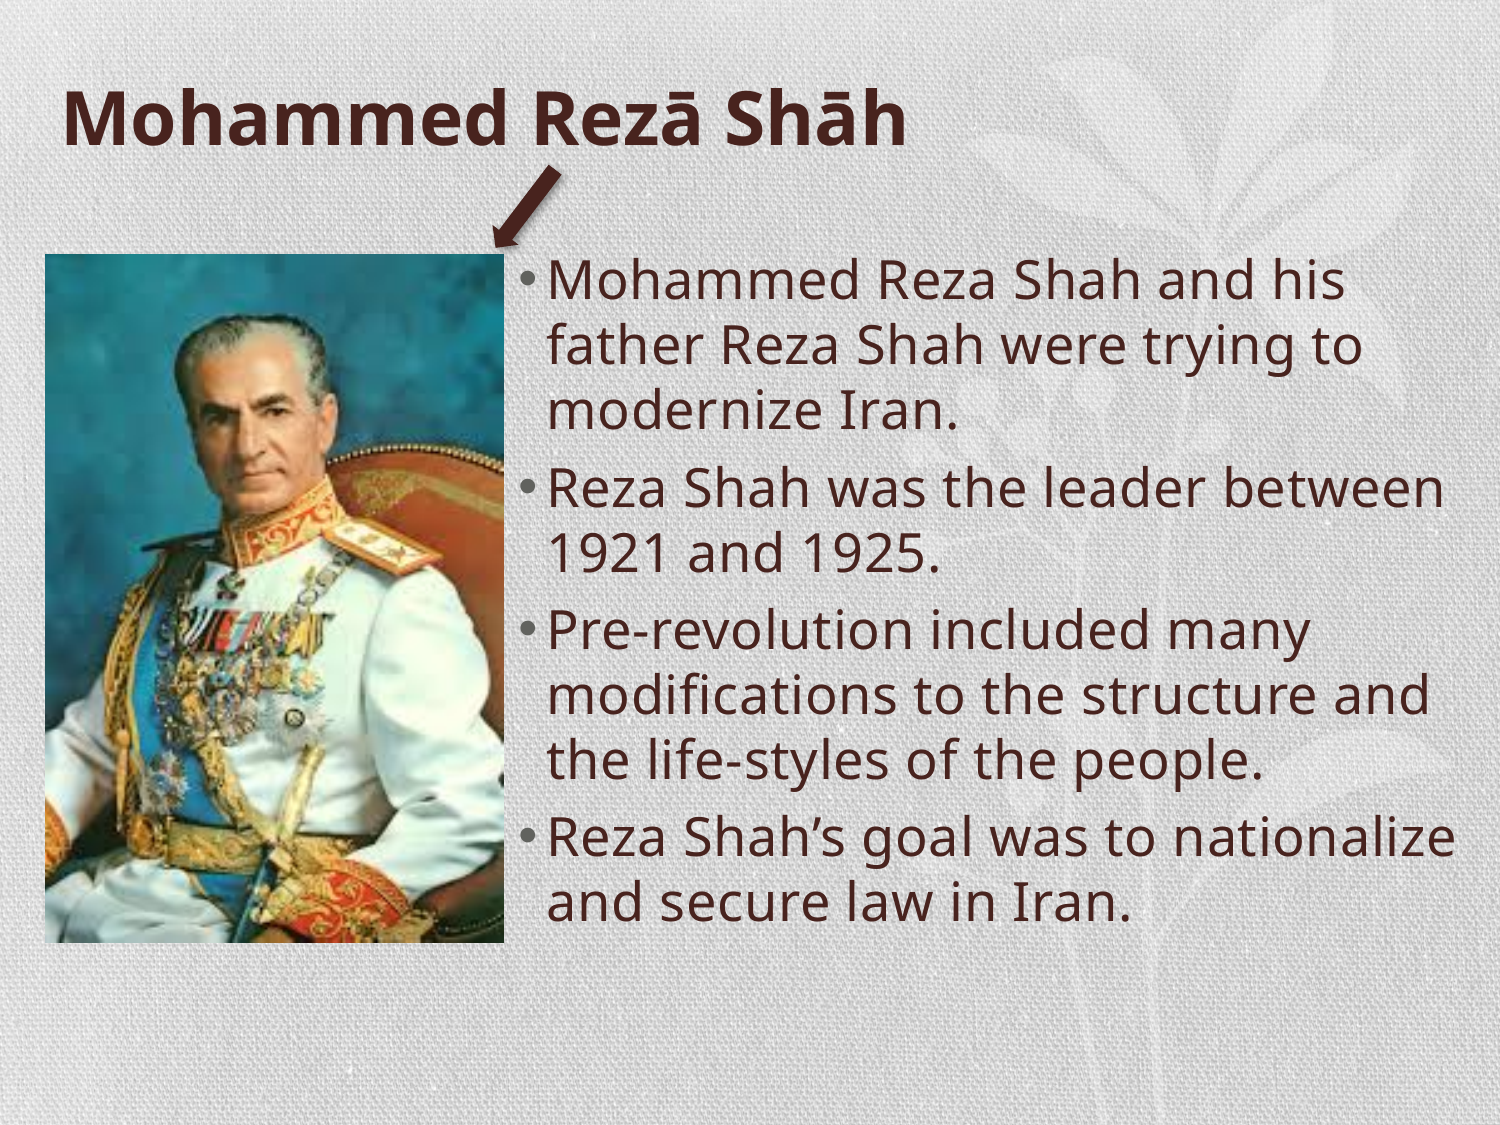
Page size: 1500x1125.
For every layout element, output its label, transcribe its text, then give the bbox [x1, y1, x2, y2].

title Mohammed Rezā Shāh [45, 37, 1455, 168]
list Mohammed Reza Shah and his father Reza Shah were trying to modernize Iran. Reza Shah was the leader between 1921 and 1925. Pre-revolution included many modifications to the structure and the life-styles of the people. Reza Shah’s goal was to nationalize and secure law in Iran. [512, 237, 1500, 943]
picture [44, 254, 504, 943]
text_box [491, 164, 563, 249]
